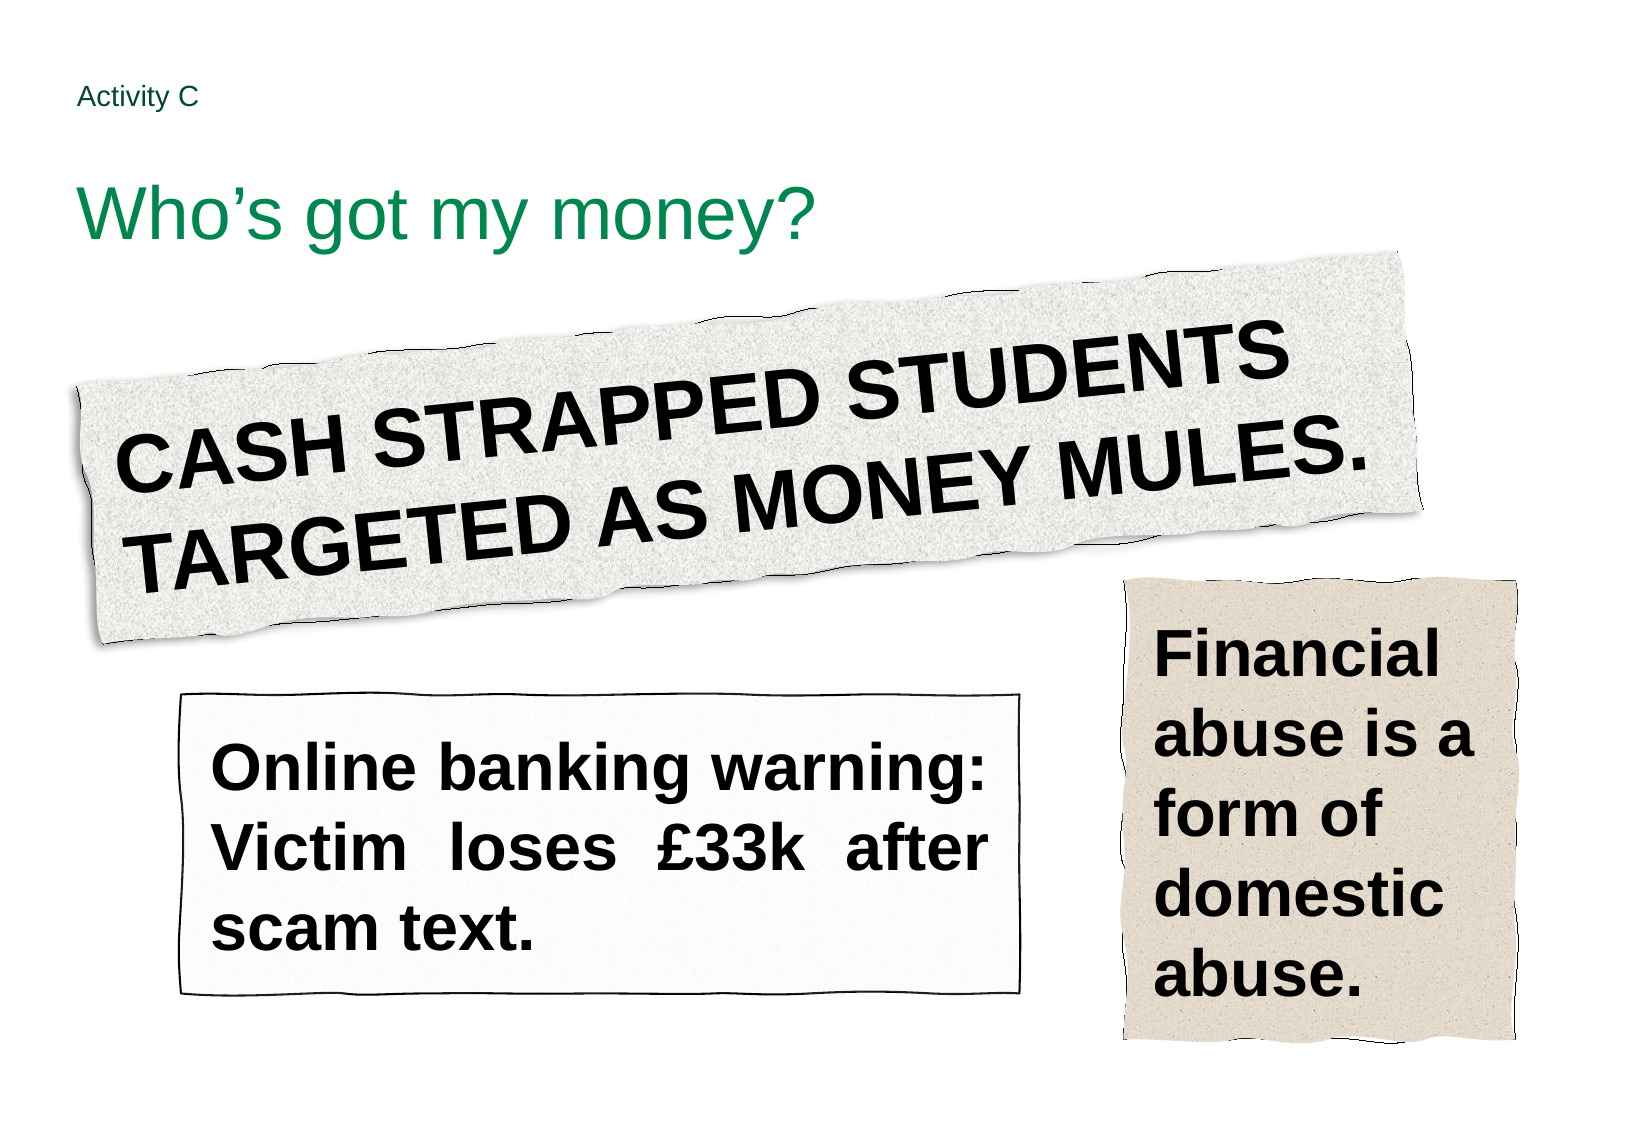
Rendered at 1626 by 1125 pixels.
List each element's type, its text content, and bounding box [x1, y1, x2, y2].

text_box CASH STRAPPED STUDENTS TARGETED AS MONEY MULES. [76, 251, 1424, 645]
text_box Online banking warning: Victim loses £33k after scam text. [178, 691, 1022, 998]
title Activity C Who’s got my money? [76, 76, 857, 279]
text_box Financial abuse is a form of domestic abuse. [1120, 576, 1520, 1044]
